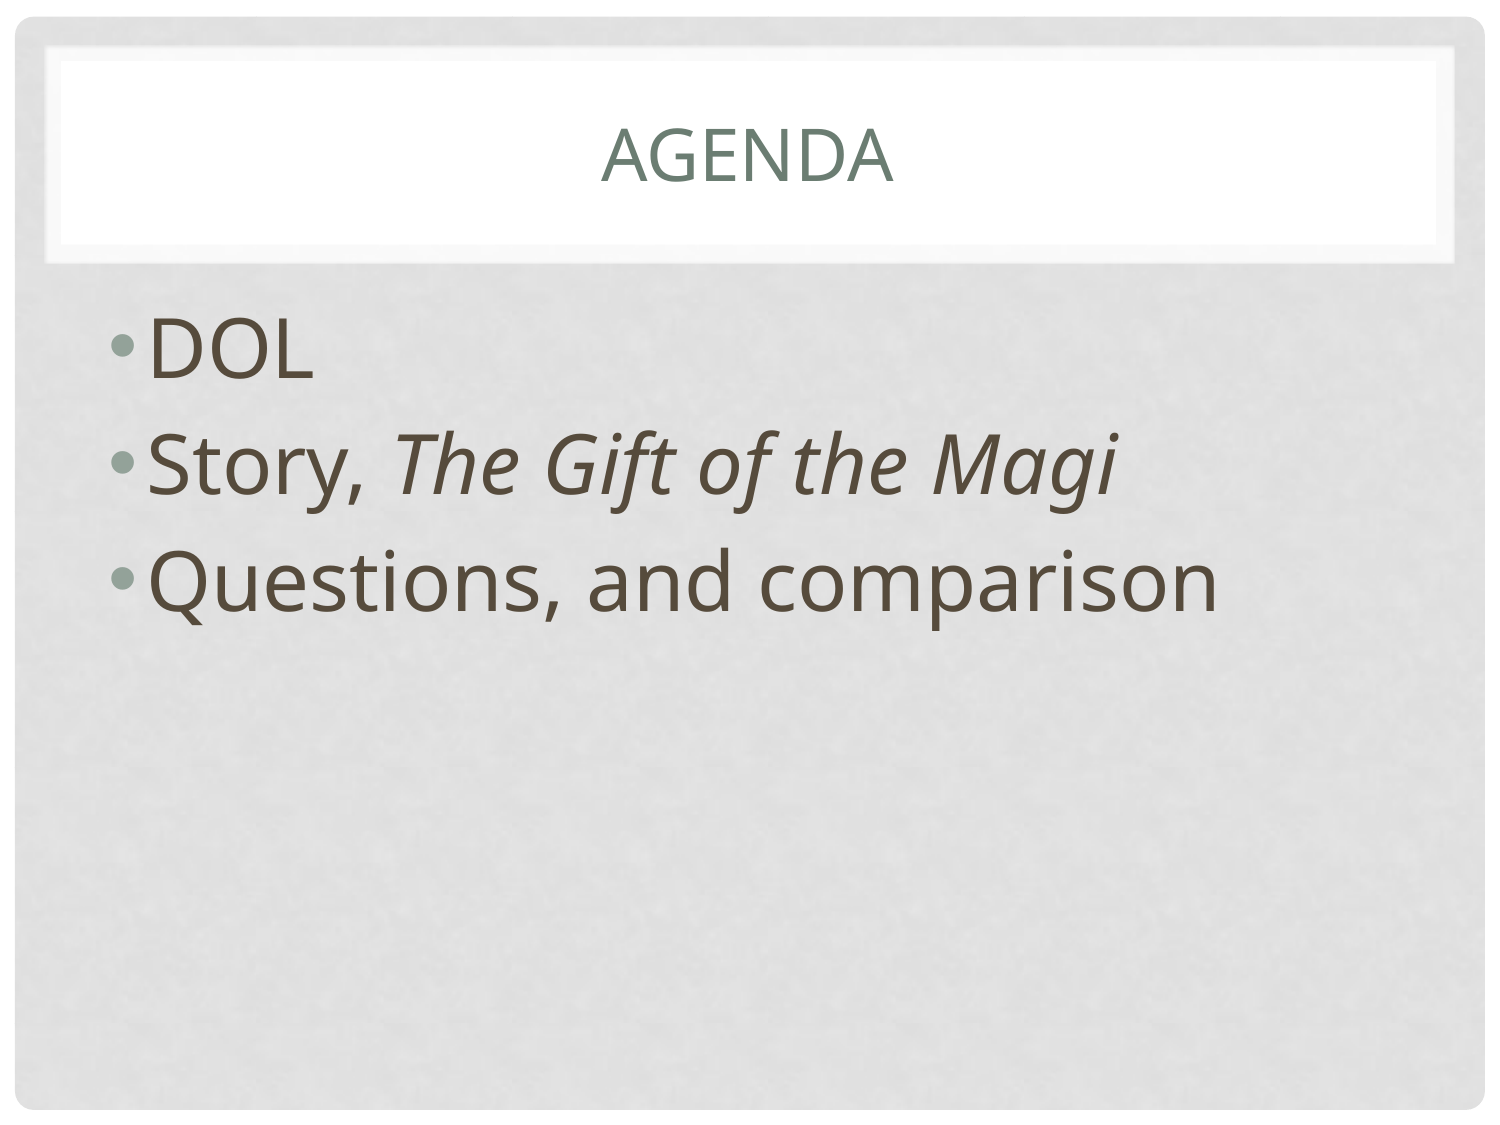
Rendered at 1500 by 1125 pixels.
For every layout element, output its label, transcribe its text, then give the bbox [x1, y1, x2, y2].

title Agenda [69, 66, 1425, 238]
list DOL Story, The Gift of the Magi Questions, and comparison [75, 287, 1425, 1005]
